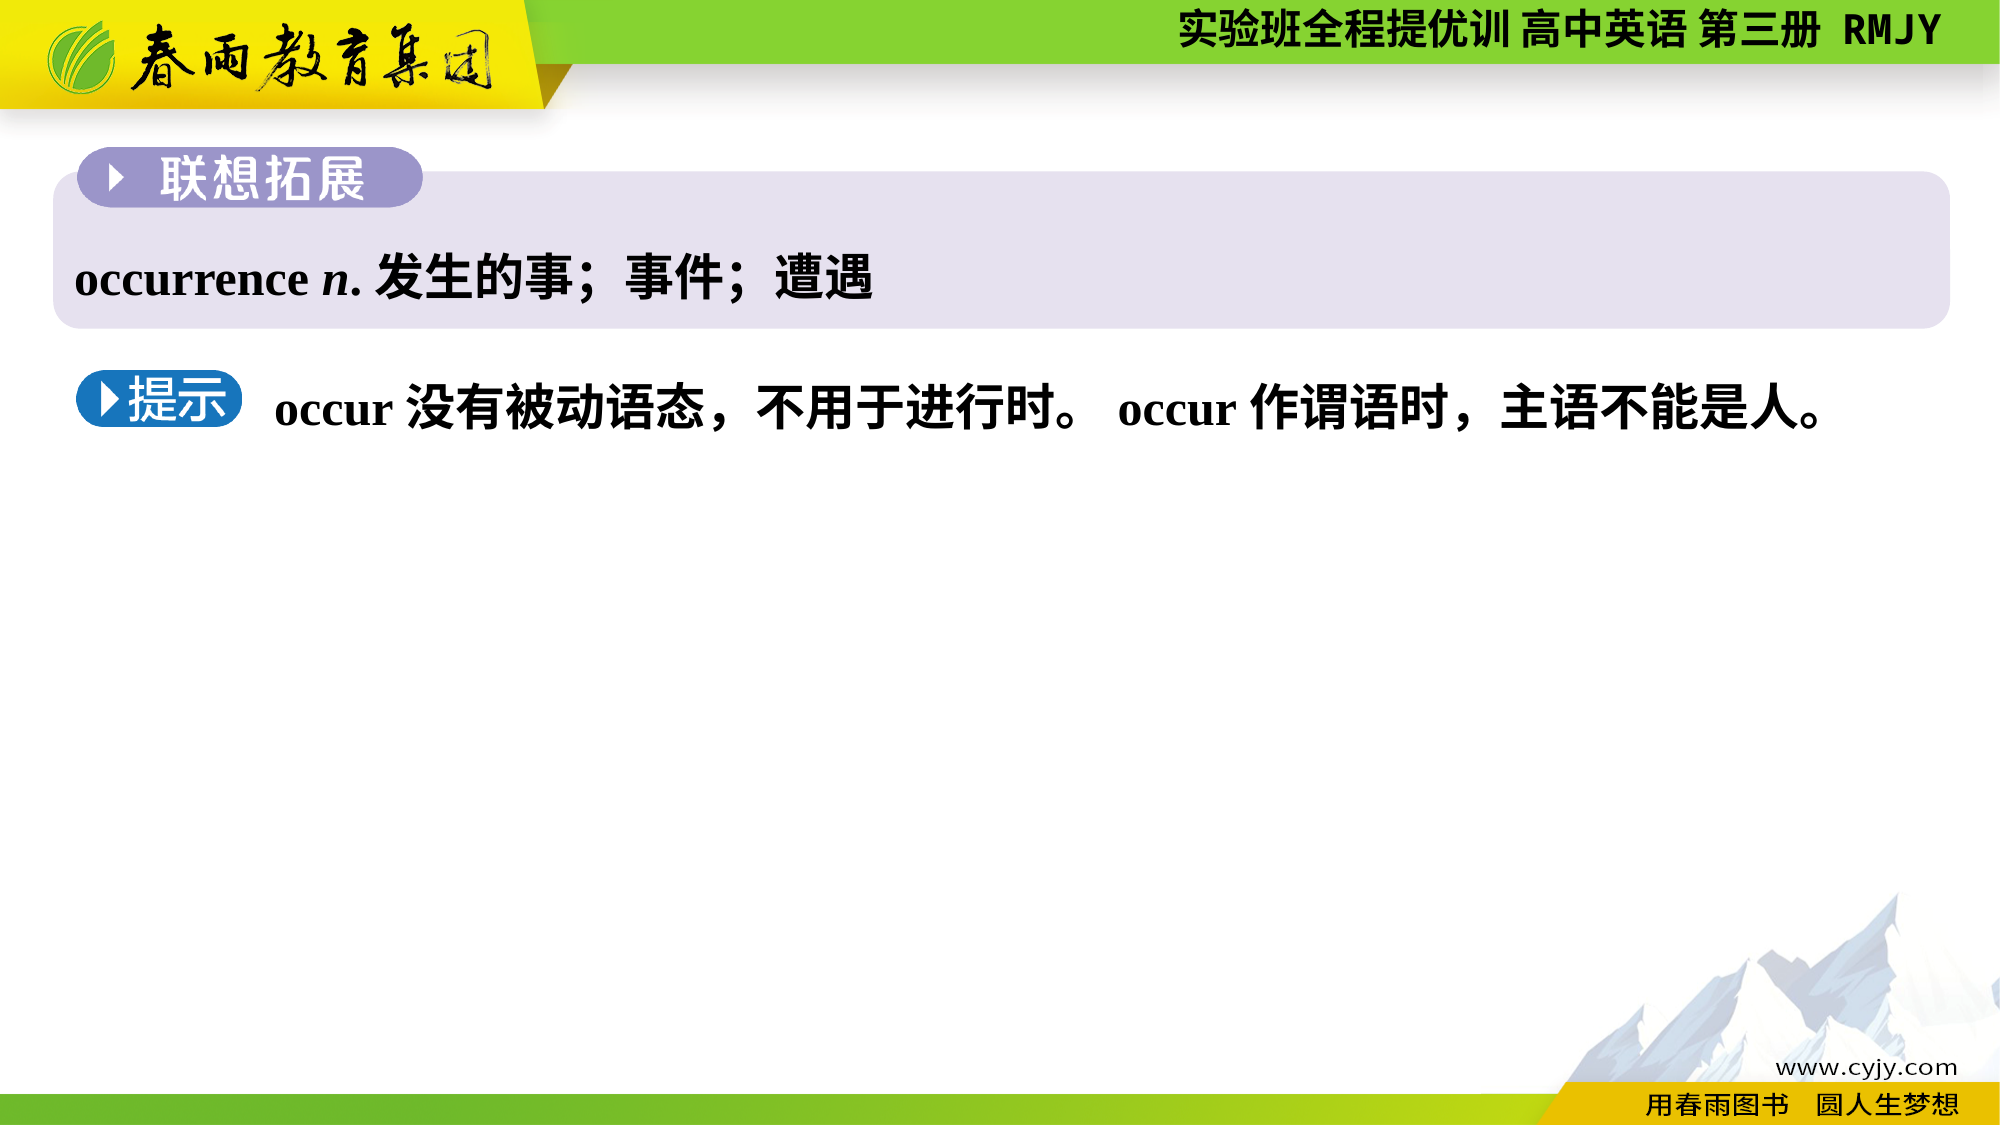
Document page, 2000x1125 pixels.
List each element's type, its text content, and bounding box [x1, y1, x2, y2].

picture [0, 0, 2000, 1125]
text_box [54, 172, 1949, 328]
text_box occur没有被动语态，不用于进行时。occur作谓语时，主语不能是人。 [59, 337, 1944, 443]
list occurrence n.发生的事；事件；遭遇 [59, 208, 1944, 303]
